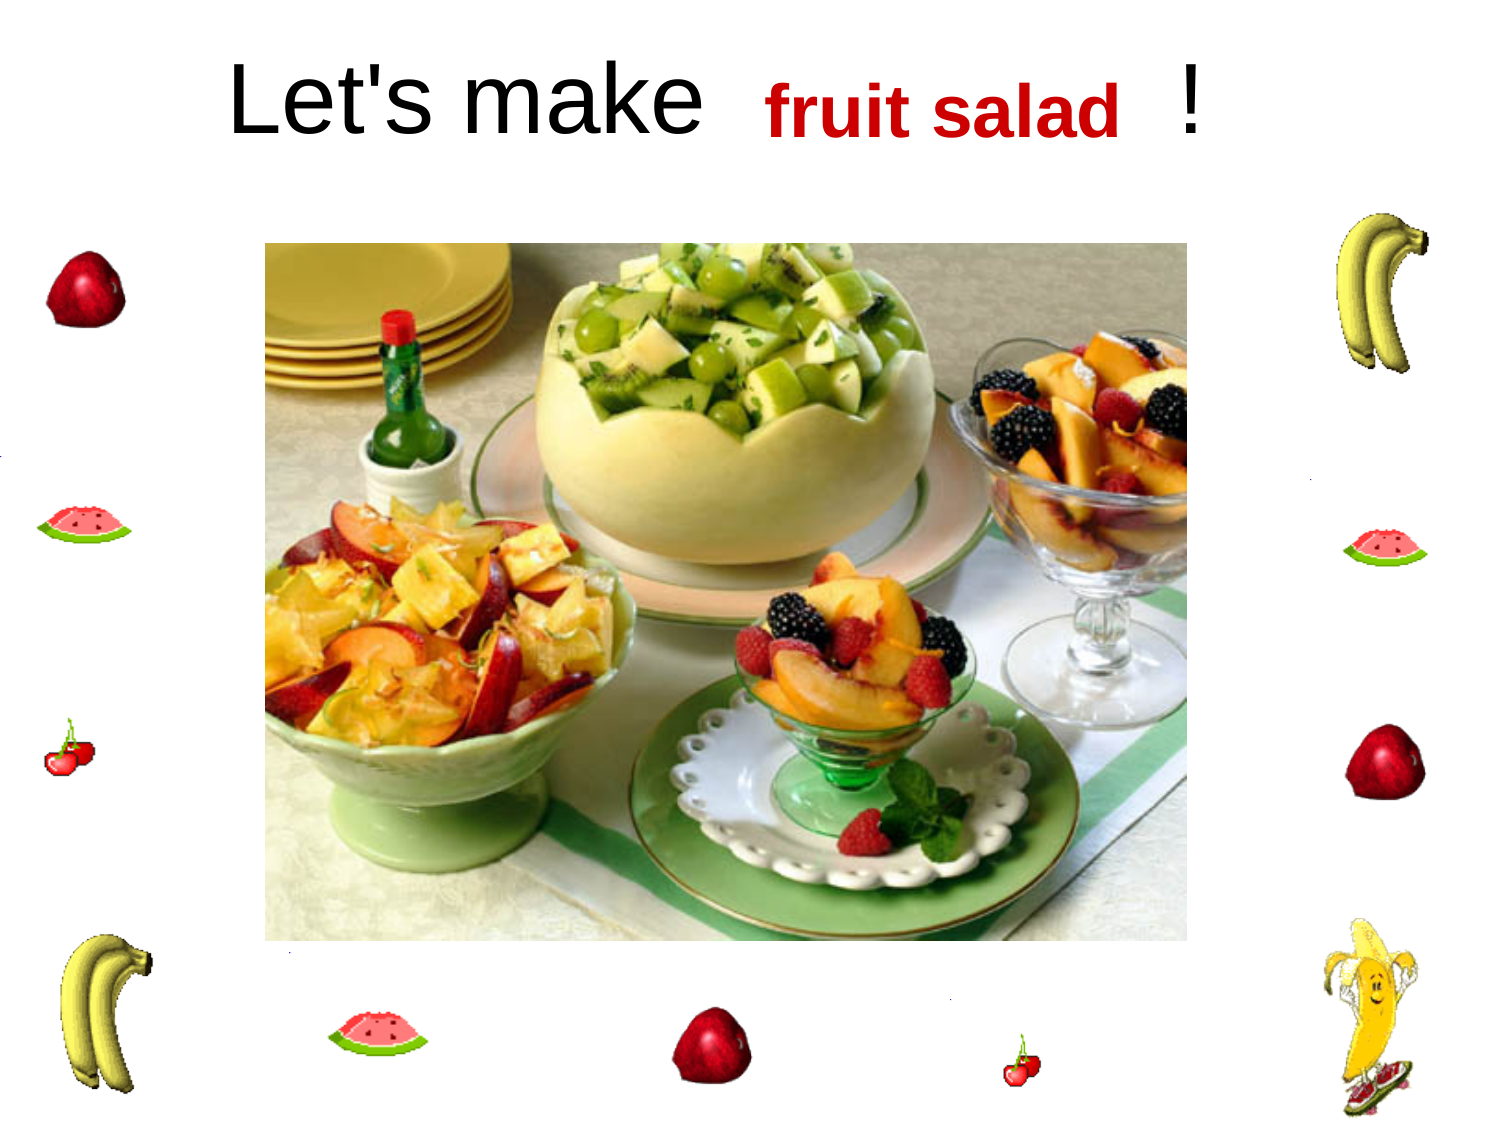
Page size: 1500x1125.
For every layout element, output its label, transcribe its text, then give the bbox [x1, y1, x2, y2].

picture [265, 243, 1188, 941]
text_box fruit salad [750, 54, 1163, 160]
picture [0, 680, 143, 819]
picture [1304, 918, 1431, 1125]
picture [1340, 715, 1435, 811]
picture [1304, 207, 1467, 379]
picture [40, 243, 136, 338]
picture [29, 928, 191, 1100]
picture [950, 999, 1077, 1125]
picture [666, 999, 762, 1094]
picture [0, 455, 213, 566]
picture [1310, 479, 1500, 590]
picture [289, 951, 514, 1083]
title Let's make ! [41, 0, 1392, 188]
